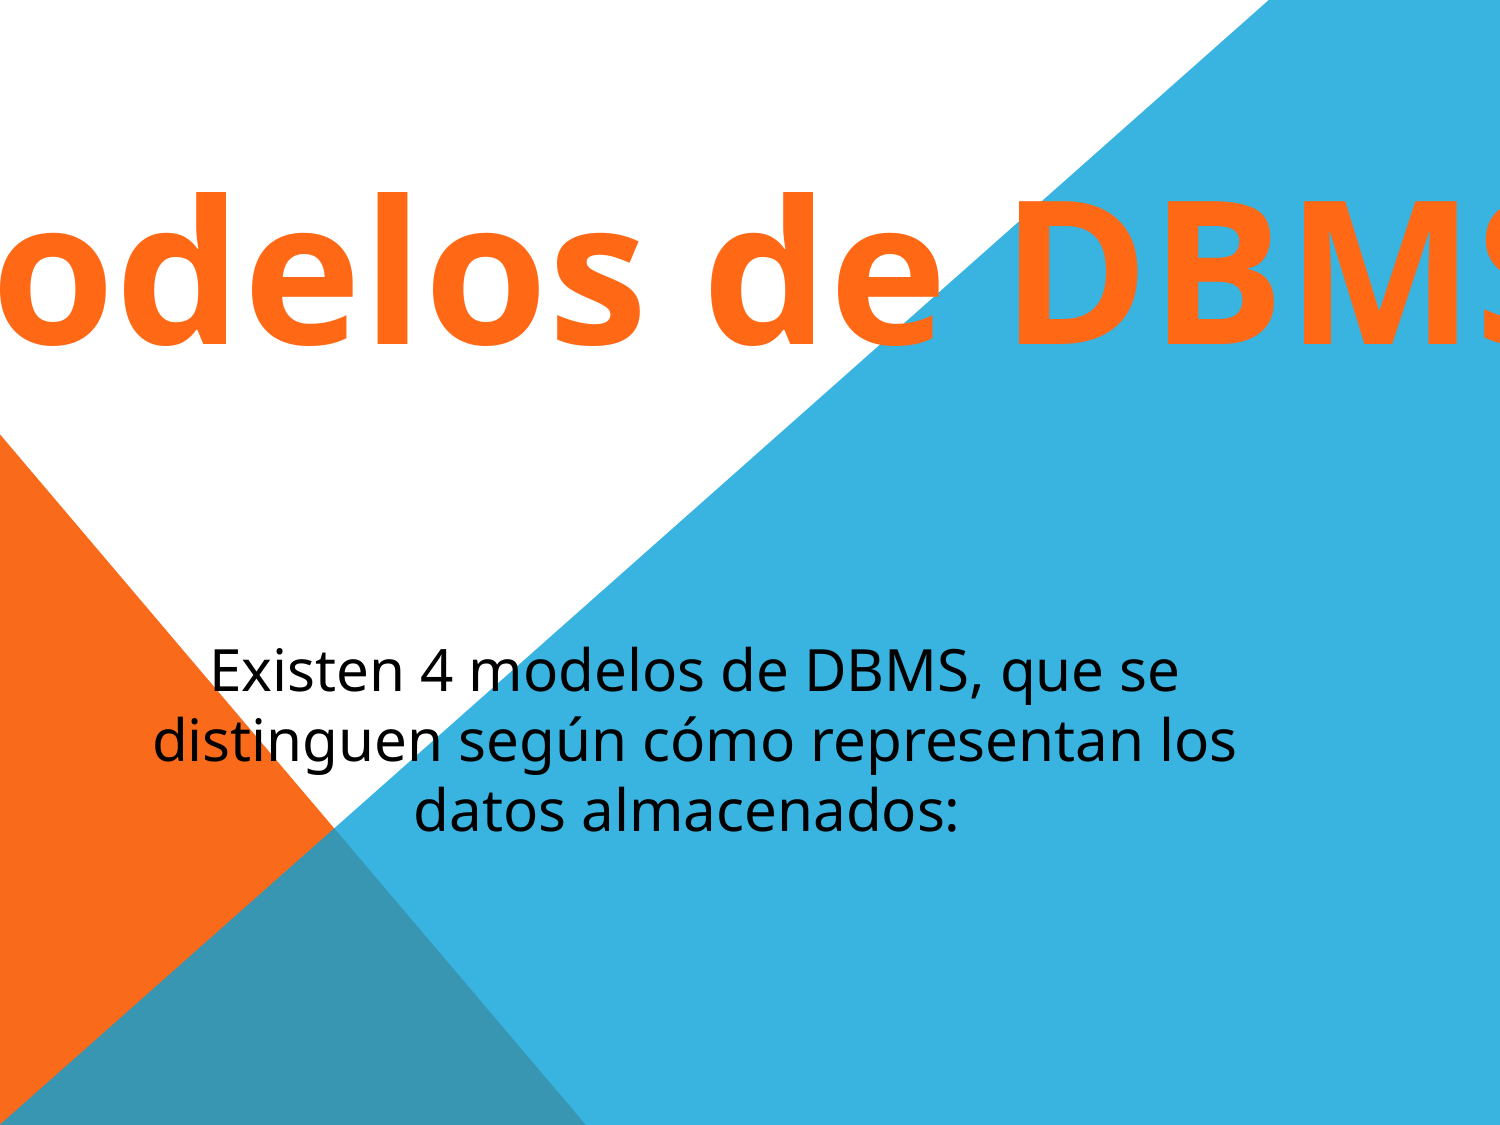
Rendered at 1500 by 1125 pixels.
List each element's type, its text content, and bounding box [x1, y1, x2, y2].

text_box Existen 4 modelos de DBMS, que se distinguen según cómo representan los datos almacenados: [121, 625, 1268, 851]
text_box Modelos de DBMS [0, 137, 1500, 393]
